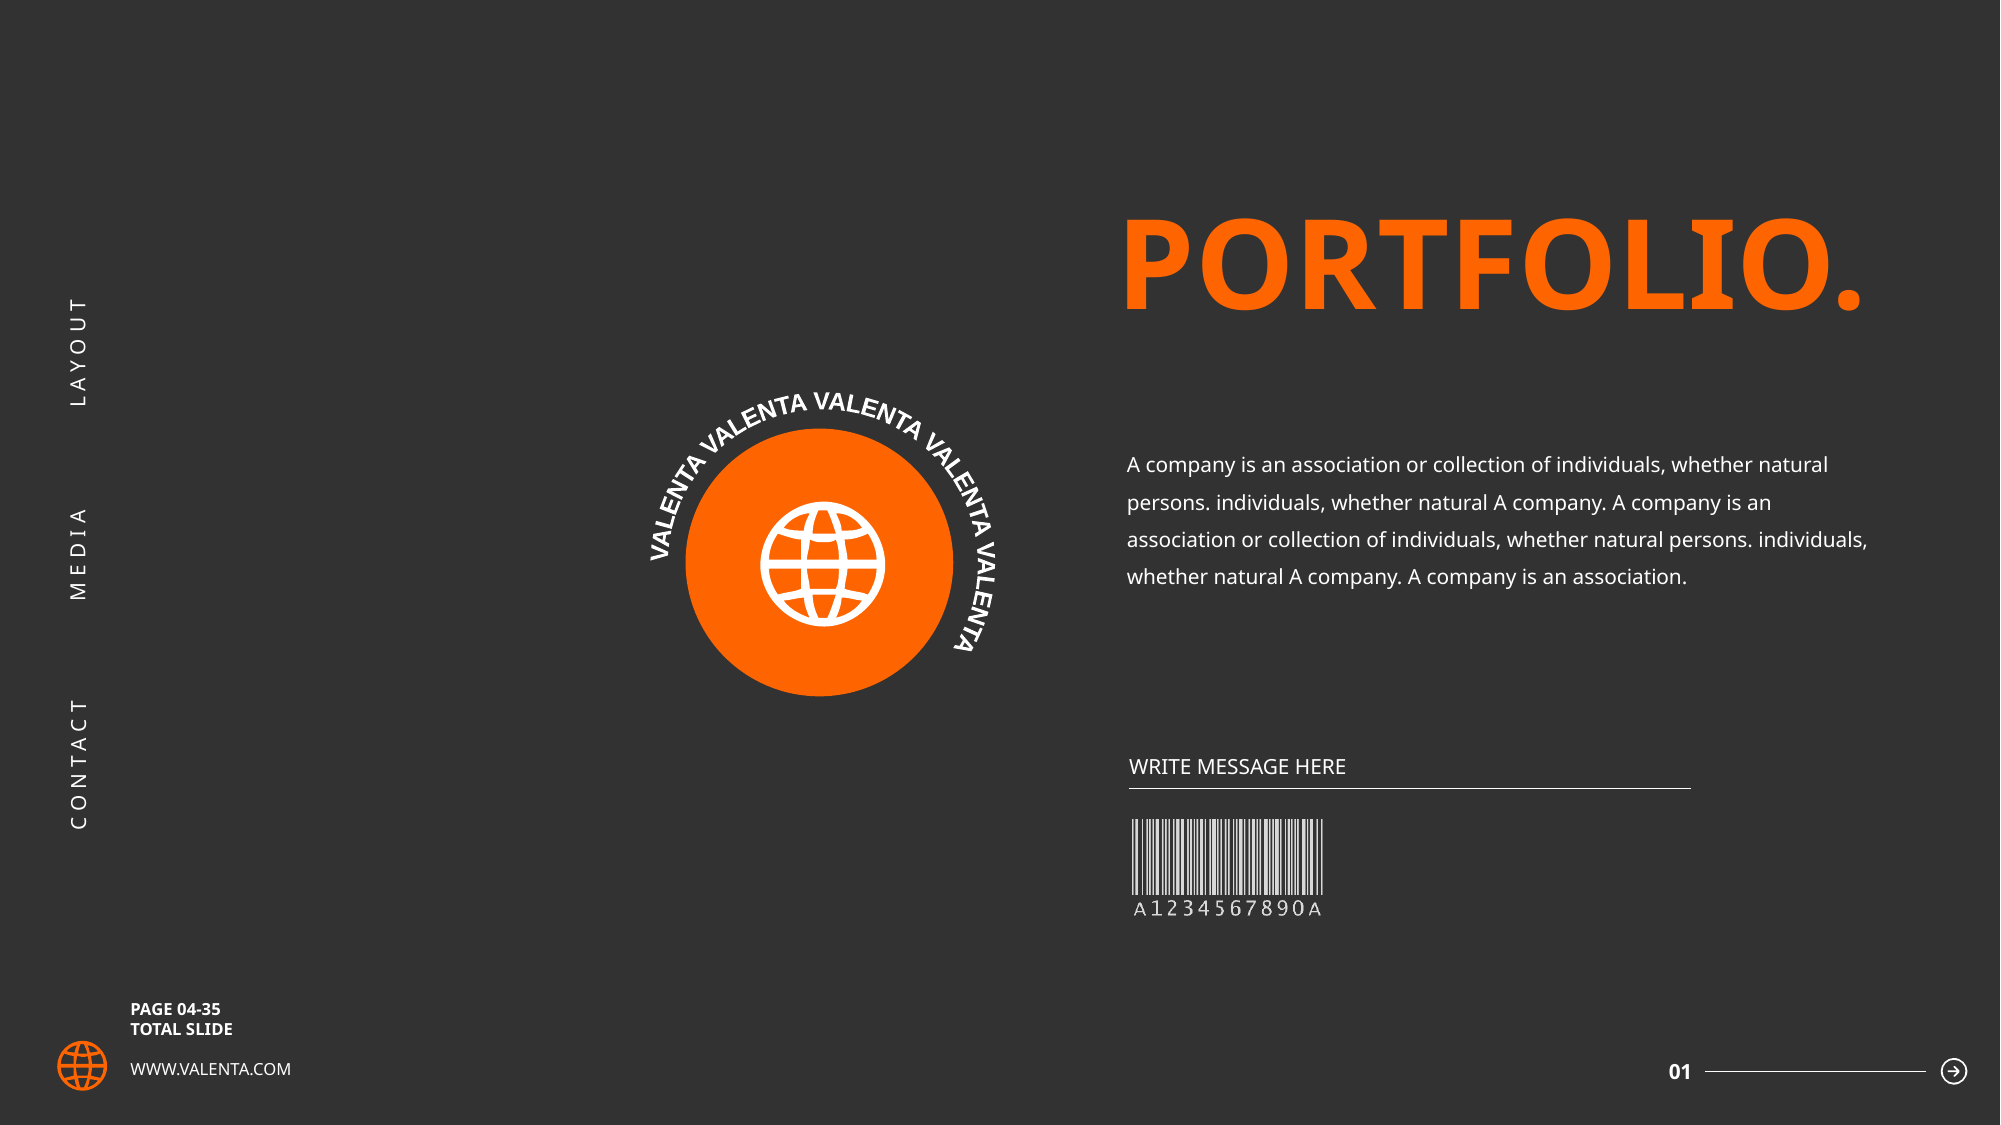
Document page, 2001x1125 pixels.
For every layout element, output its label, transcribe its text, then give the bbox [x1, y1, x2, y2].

text_box PORTFOLIO. [1101, 177, 1913, 343]
text_box WRITE MESSAGE HERE [1114, 746, 1365, 787]
picture [235, 132, 823, 993]
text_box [1654, 1051, 1968, 1091]
text_box [823, 427, 955, 698]
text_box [57, 273, 108, 855]
picture [1116, 803, 1338, 931]
text_box [823, 501, 886, 627]
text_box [57, 991, 341, 1101]
text_box A company is an association or collection of individuals, whether natural persons. individuals, whether natural A company. A company is an association or collection of individuals, whether natural persons. individuals, whether natural A company. A company is an association. [1112, 431, 1898, 519]
